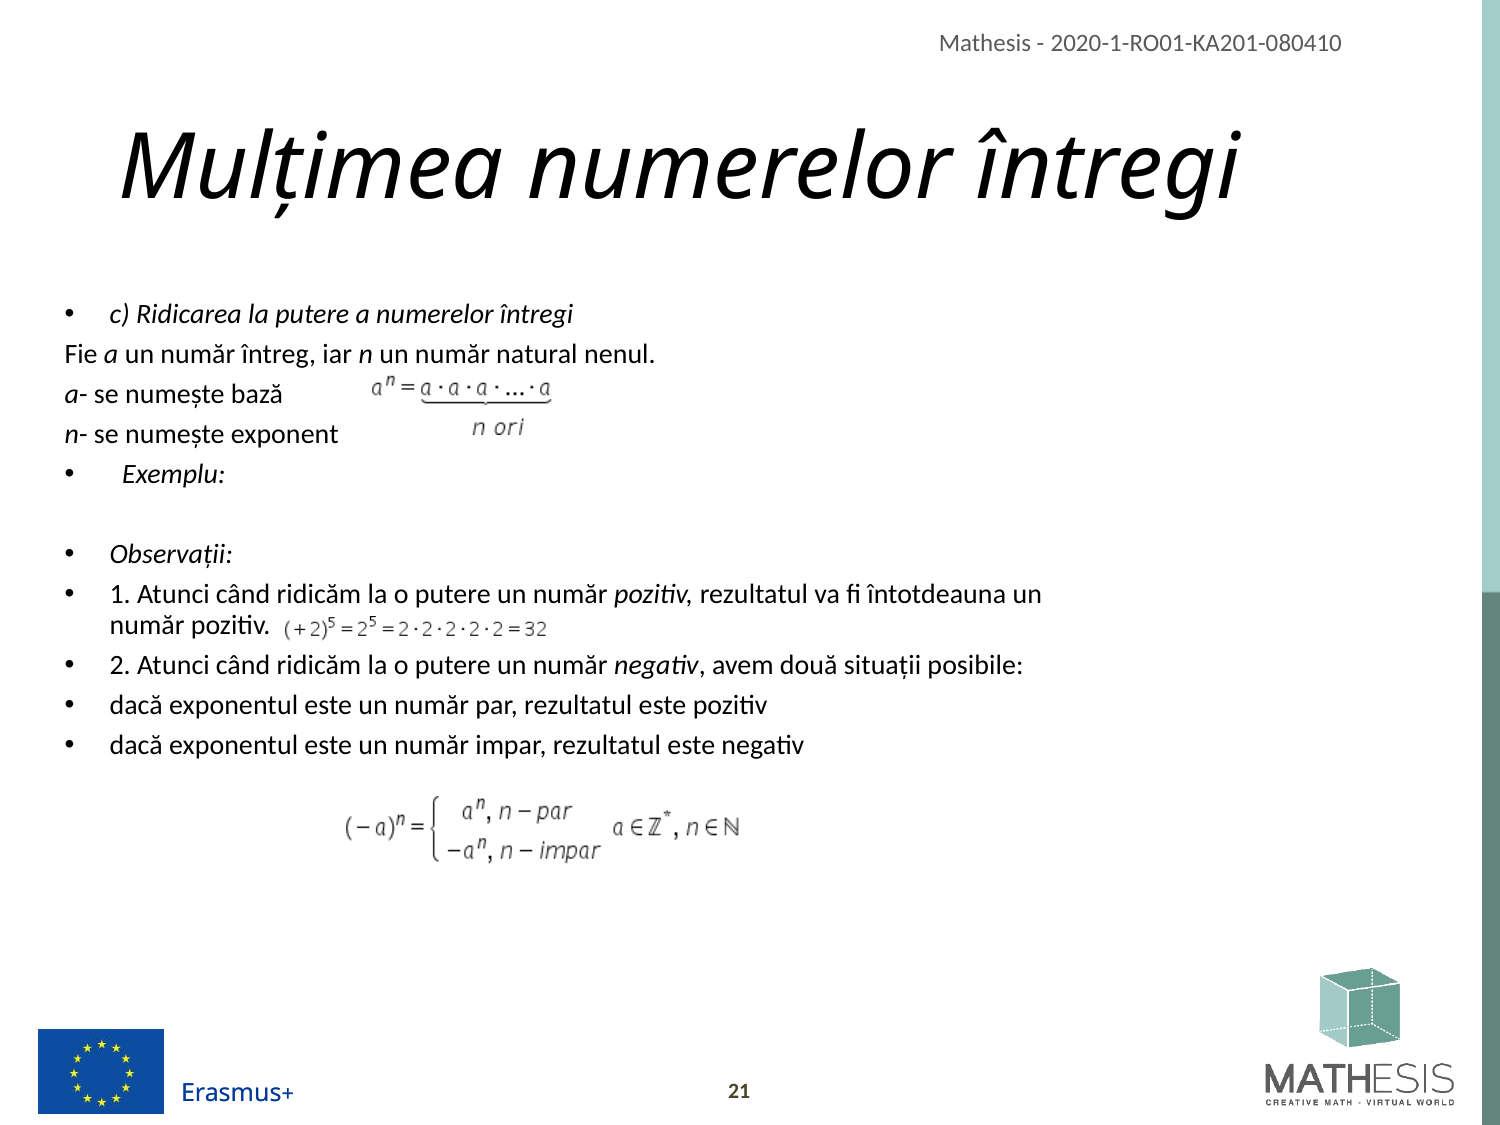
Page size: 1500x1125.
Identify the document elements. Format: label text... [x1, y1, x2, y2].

title Mulțimea numerelor întregi [103, 59, 1397, 278]
picture [345, 796, 740, 875]
picture [284, 616, 548, 656]
picture [38, 1029, 164, 1114]
list c) Ridicarea la putere a numerelor întregi Fie a un număr întreg, iar n un număr natural nenul. a- se numește bază n- se numește exponent Exemplu: Observații: 1. Atunci când ridicăm la o putere un număr pozitiv, rezultatul va fi întotdeauna un număr pozitiv. 2. Atunci când ridicăm la o putere un număr negativ, avem două situații posibile: dacă exponentul este un număr par, rezultatul este pozitiv dacă exponentul este un număr impar, rezultatul este negativ [49, 291, 1108, 770]
picture [371, 372, 553, 435]
